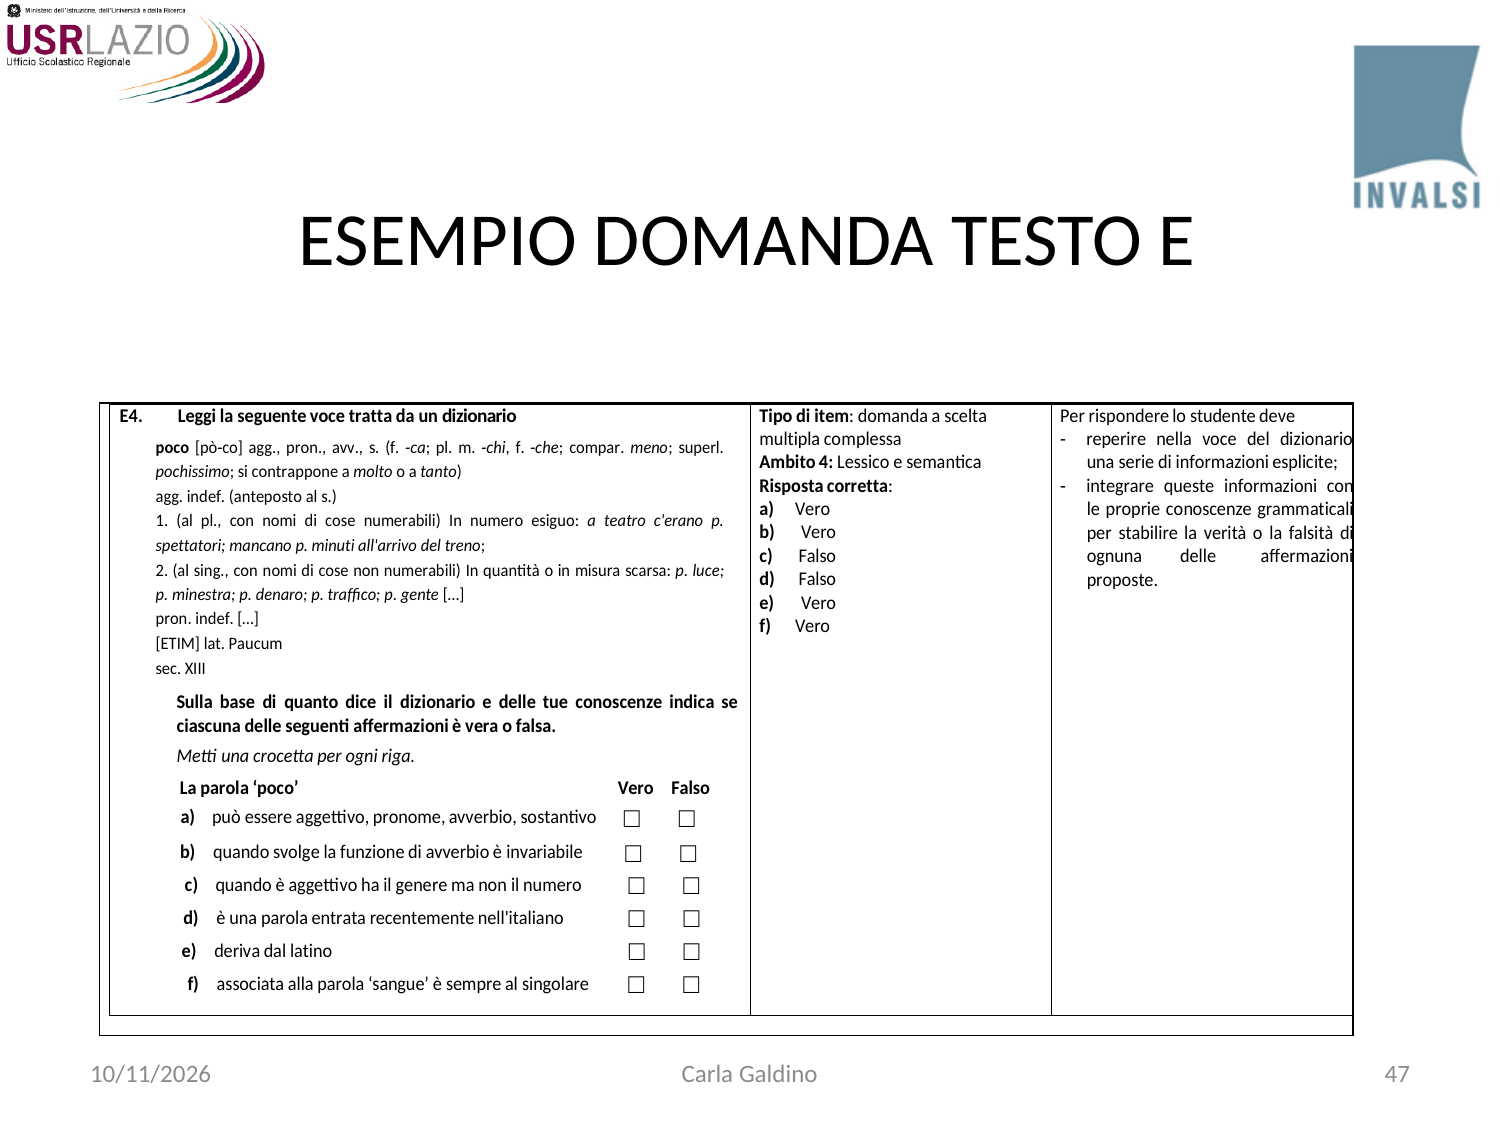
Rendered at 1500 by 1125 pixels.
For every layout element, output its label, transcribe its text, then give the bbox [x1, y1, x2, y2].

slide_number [75, 1042, 425, 1103]
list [100, 403, 1353, 1036]
picture [0, 0, 267, 104]
picture [1345, 30, 1500, 224]
slide_number 47 [1074, 1042, 1425, 1103]
footer Carla Galdino [512, 1044, 988, 1103]
title ESEMPIO DOMANDA TESTO E [171, 168, 1324, 303]
